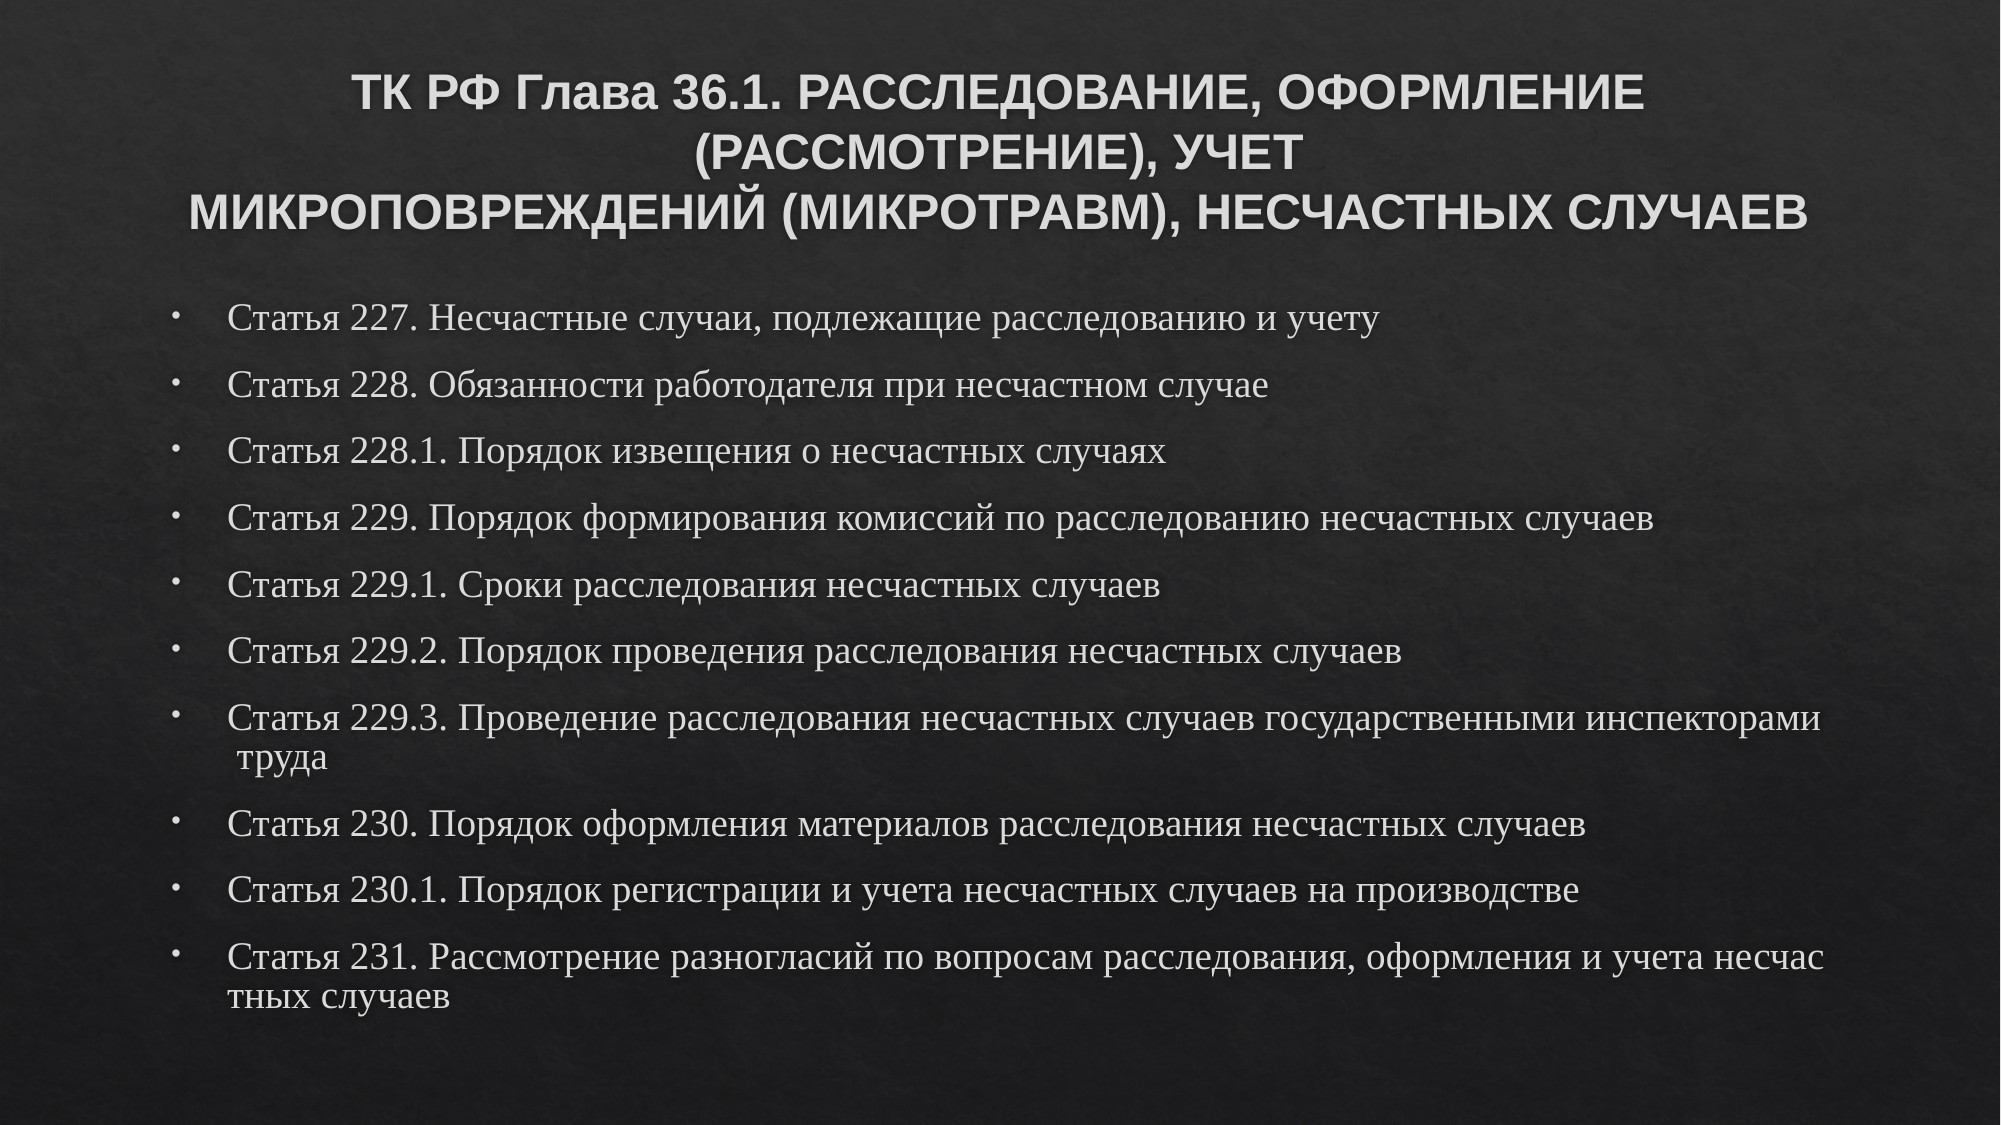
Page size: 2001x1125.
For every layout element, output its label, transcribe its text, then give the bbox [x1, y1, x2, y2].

title ТК РФ Глава 36.1. РАССЛЕДОВАНИЕ, ОФОРМЛЕНИЕ (РАССМОТРЕНИЕ), УЧЕТ МИКРОПОВРЕЖДЕНИЙ (МИКРОТРАВМ), НЕСЧАСТНЫХ СЛУЧАЕВ [149, 99, 1849, 260]
list Статья 227. Несчастные случаи, подлежащие расследованию и учету Статья 228. Обязанности работодателя при несчастном случае Статья 228.1. Порядок извещения о несчастных случаях Статья 229. Порядок формирования комиссий по расследованию несчастных случаев Статья 229.1. Сроки расследования несчастных случаев Статья 229.2. Порядок проведения расследования несчастных случаев Статья 229.3. Проведение расследования несчастных случаев государственными инспекторами труда Статья 230. Порядок оформления материалов расследования несчастных случаев Статья 230.1. Порядок регистрации и учета несчастных случаев на производстве Статья 231. Рассмотрение разногласий по вопросам расследования, оформления и учета несчастных случаев [149, 284, 1849, 950]
